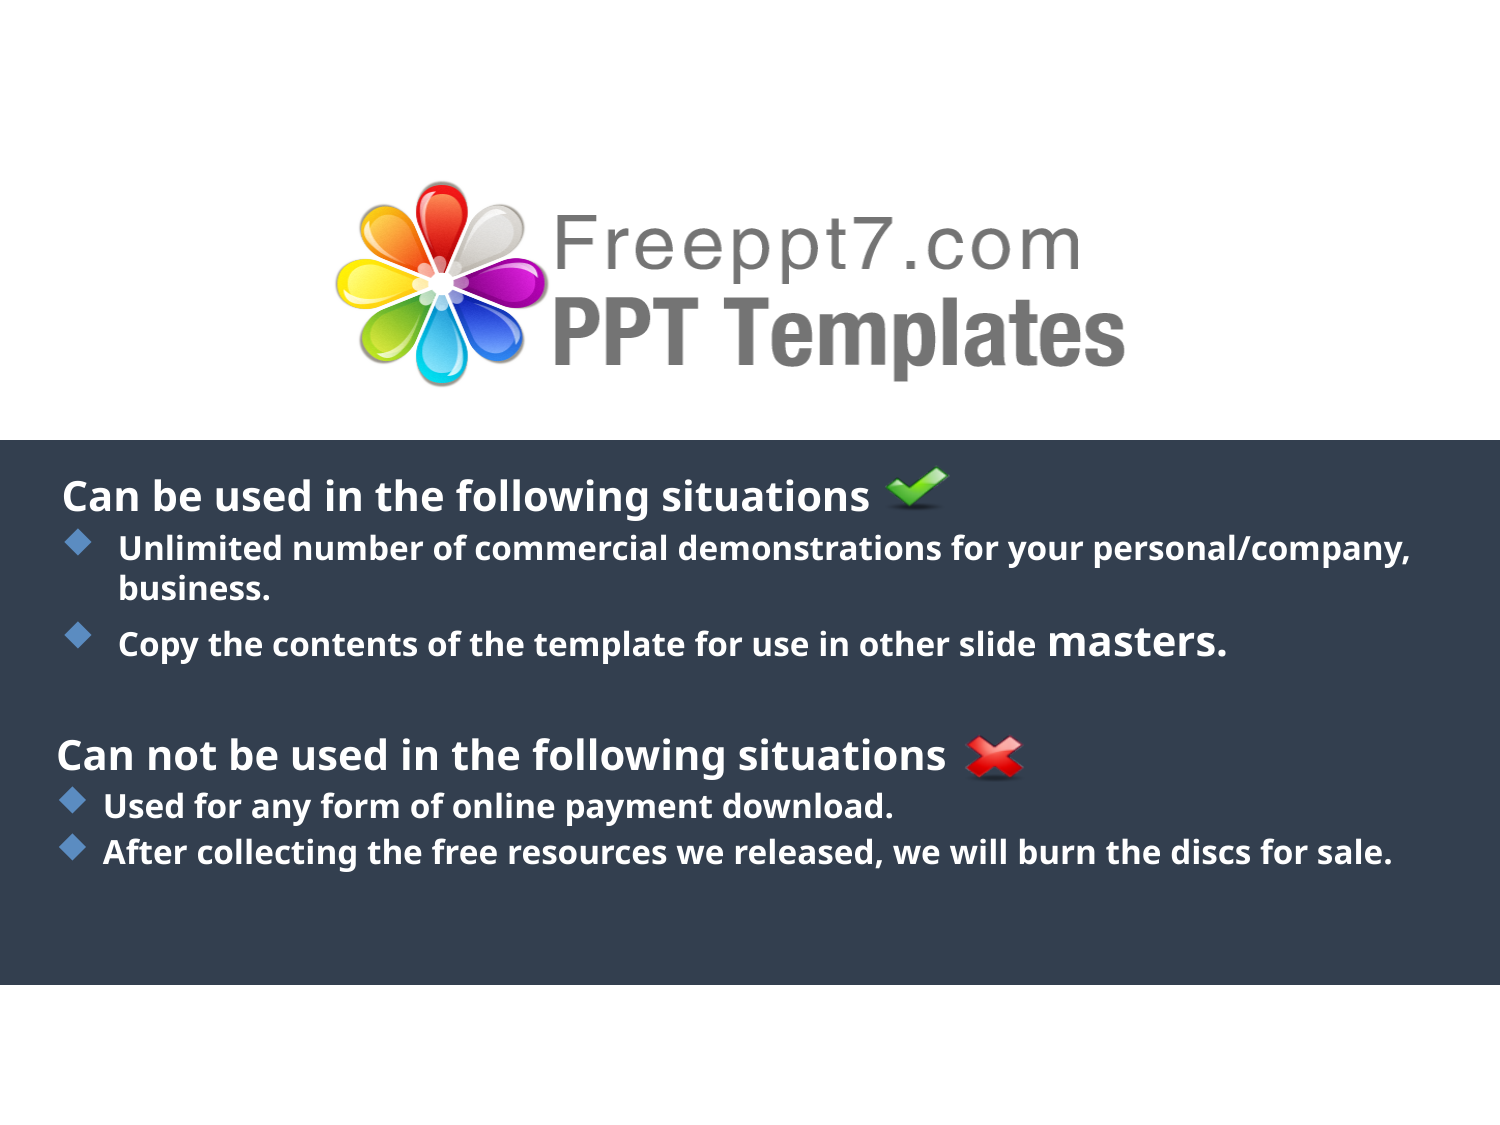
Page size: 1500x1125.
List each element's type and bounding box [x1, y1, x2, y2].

text_box [0, 440, 1500, 985]
picture [327, 177, 1251, 391]
